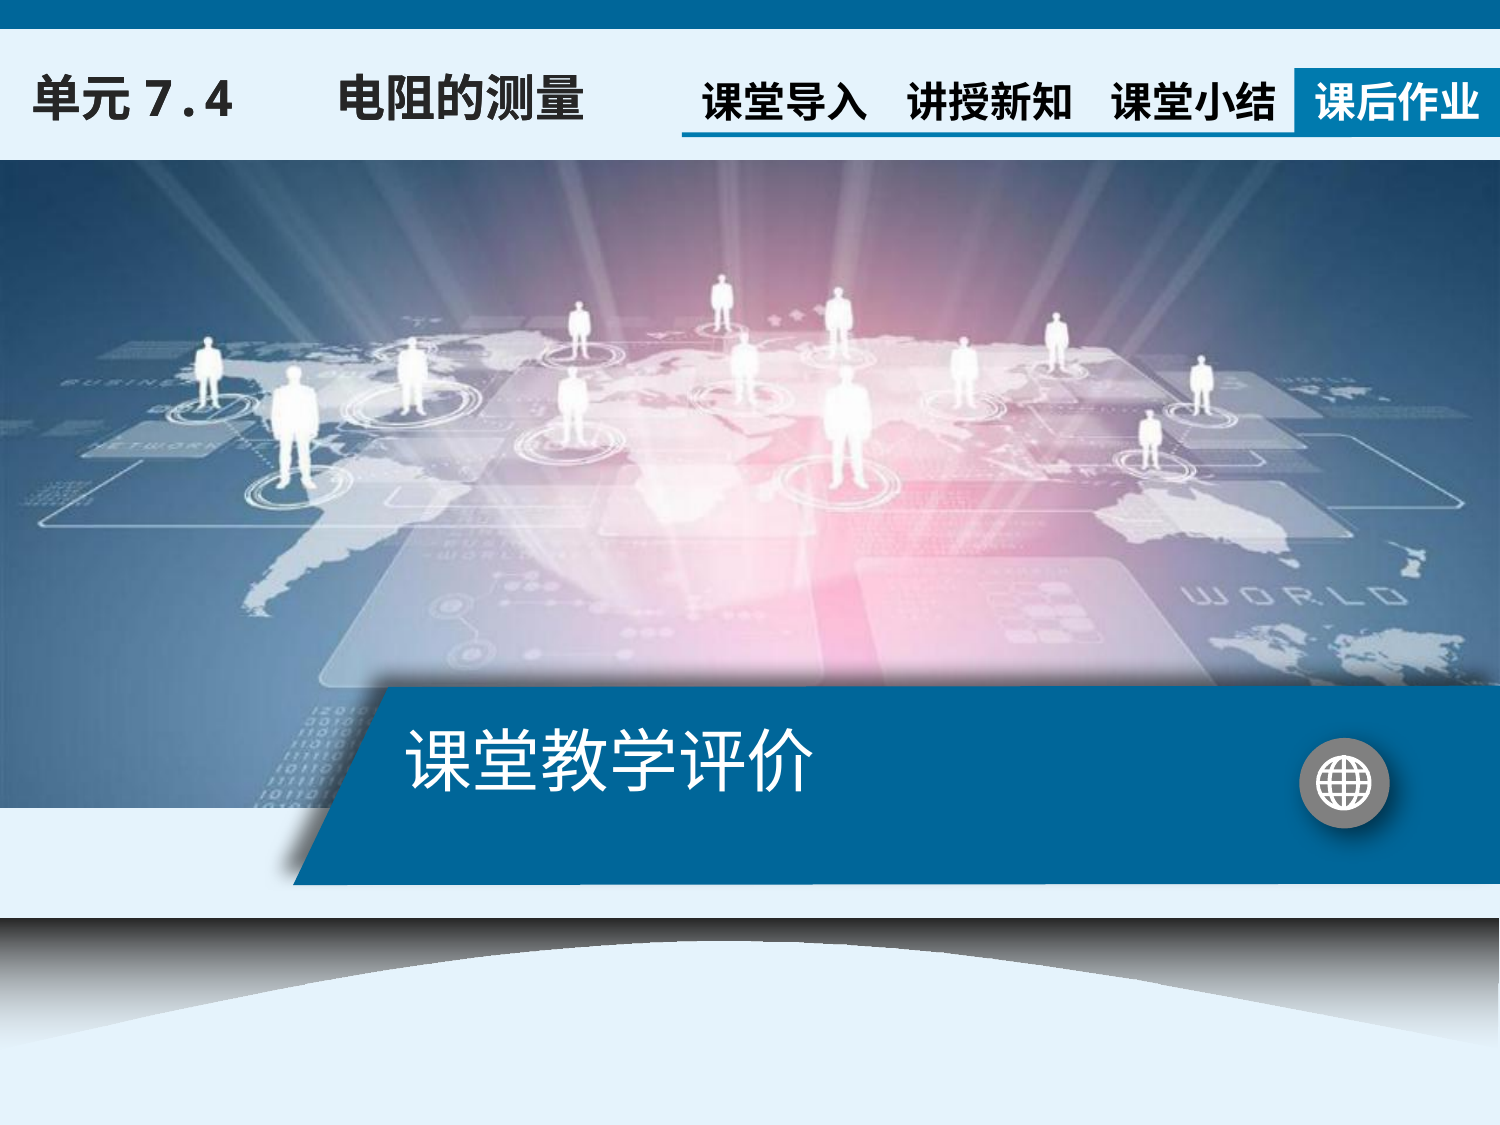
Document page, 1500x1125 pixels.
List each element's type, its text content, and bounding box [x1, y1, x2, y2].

picture [0, 160, 1500, 808]
title 课堂教学评价 [388, 654, 1499, 809]
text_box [16, 59, 1500, 135]
